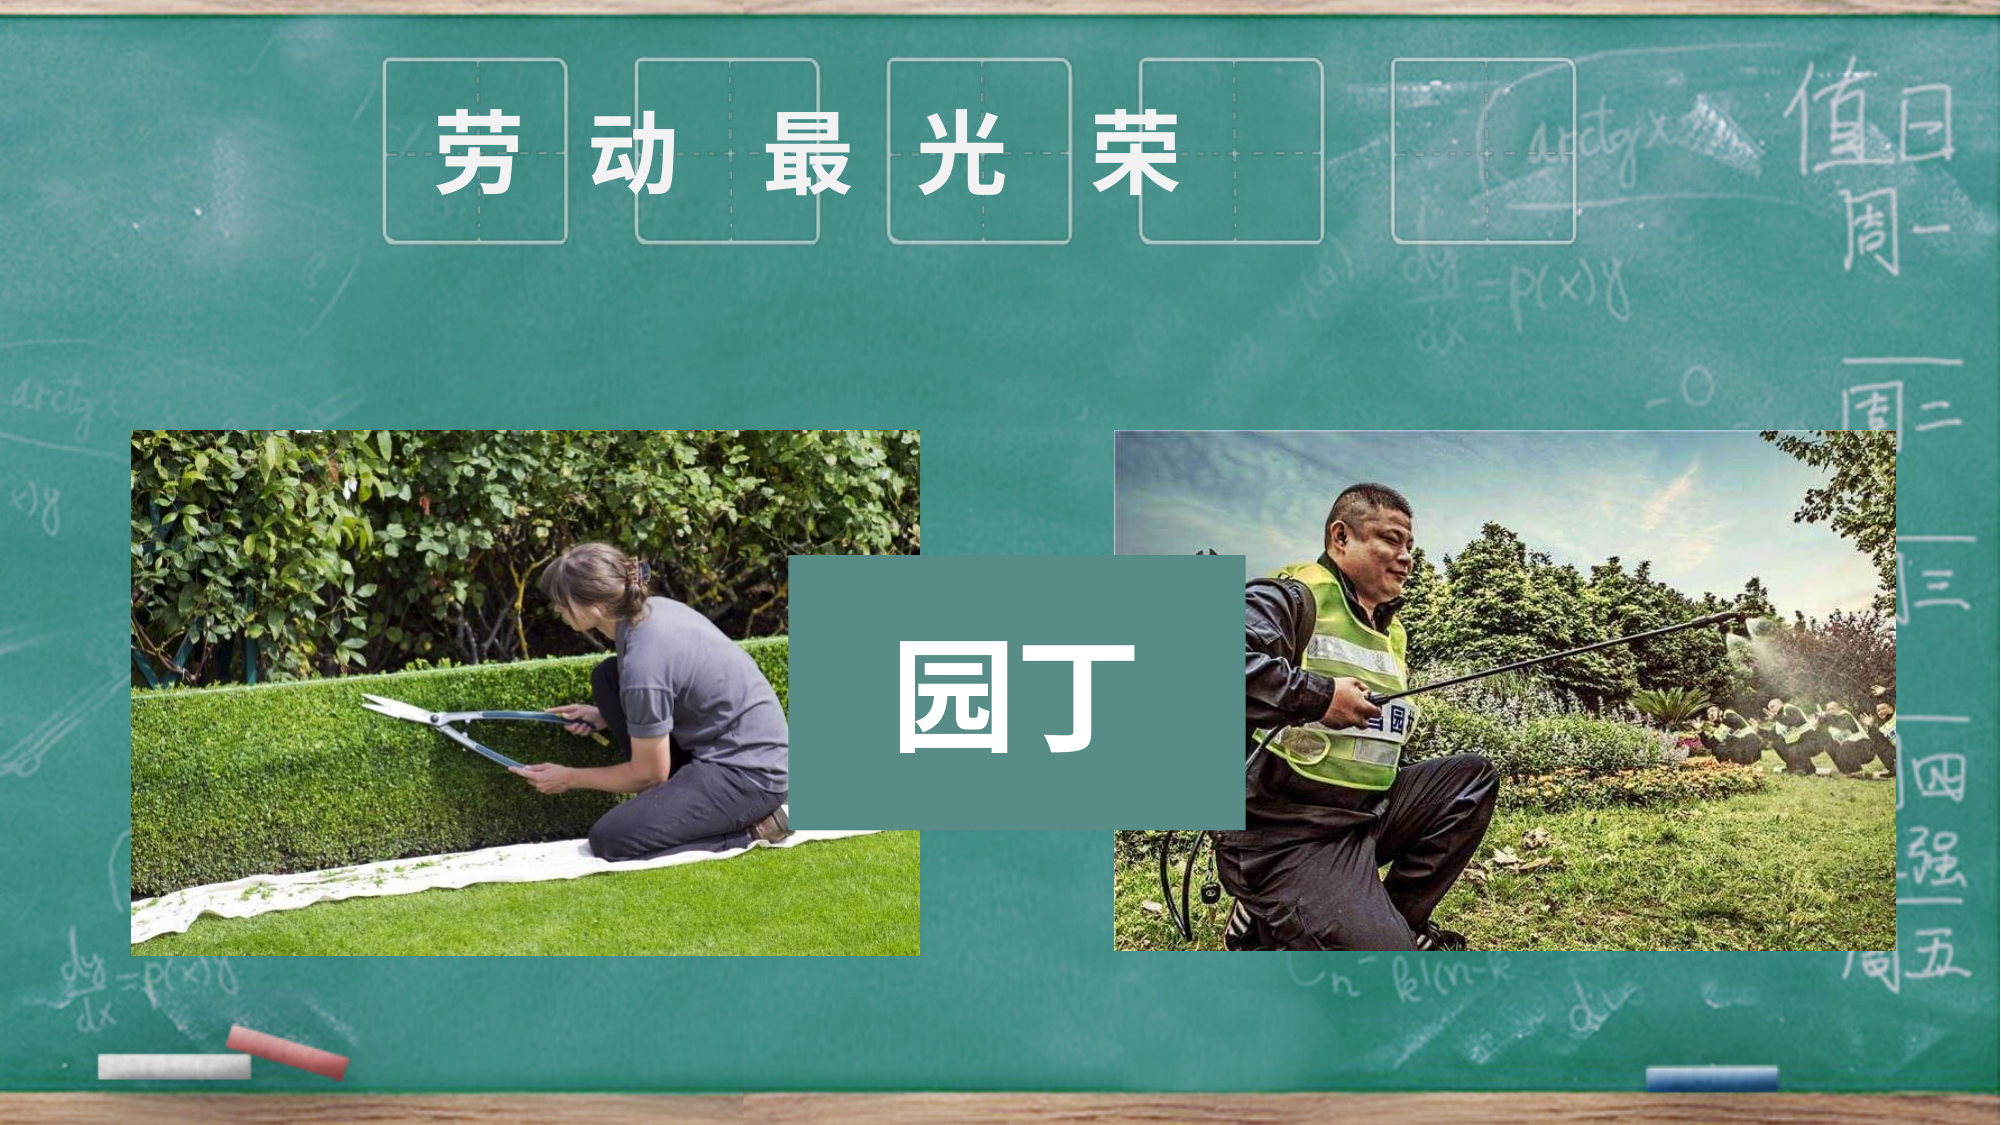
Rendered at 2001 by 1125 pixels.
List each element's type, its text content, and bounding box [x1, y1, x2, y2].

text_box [380, 56, 1683, 247]
picture [0, 0, 2000, 1125]
text_box 园丁 [920, 554, 1114, 831]
